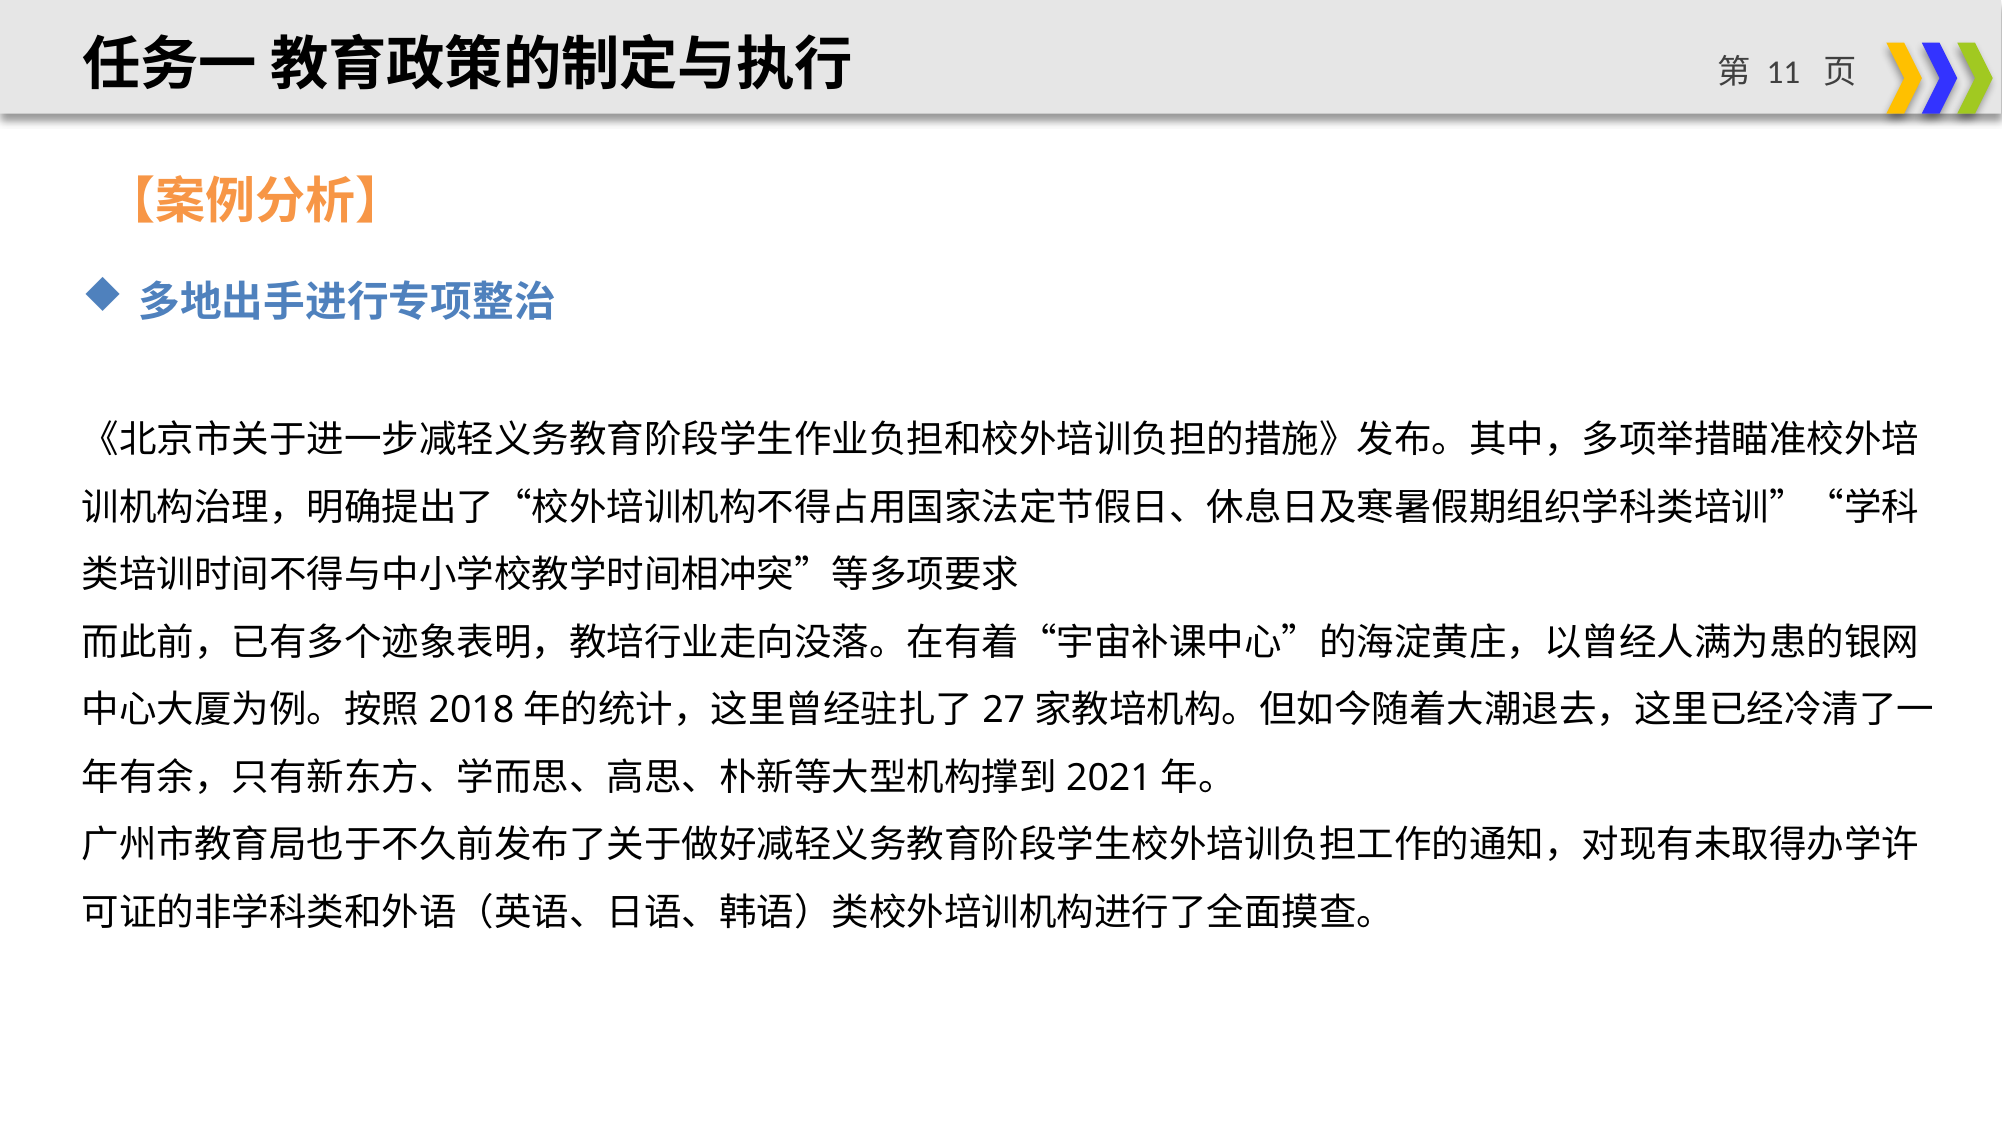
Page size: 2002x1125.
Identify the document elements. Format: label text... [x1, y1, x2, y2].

text_box 任务一 教育政策的制定与执行 [67, 19, 1008, 104]
text_box 《北京市关于进一步减轻义务教育阶段学生作业负担和校外培训负担的措施》发布。其中，多项举措瞄准校外培训机构治理，明确提出了“校外培训机构不得占用国家法定节假日、休息日及寒暑假期组织学科类培训”“学科类培训时间不得与中小学校教学时间相冲突”等多项要求 而此前，已有多个迹象表明，教培行业走向没落。在有着“宇宙补课中心”的海淀黄庄，以曾经人满为患的银网中心大厦为例。按照2018年的统计，这里曾经驻扎了27家教培机构。但如今随着大潮退去，这里已经冷清了一年有余，只有新东方、学而思、高思、朴新等大型机构撑到2021年。 广州市教育局也于不久前发布了关于做好减轻义务教育阶段学生校外培训负担工作的通知，对现有未取得办学许可证的非学科类和外语（英语、日语、韩语）类校外培训机构进行了全面摸查。 [67, 385, 1955, 940]
text_box 【案例分析】 [90, 160, 806, 236]
text_box 多地出手进行专项整治 [67, 267, 901, 332]
